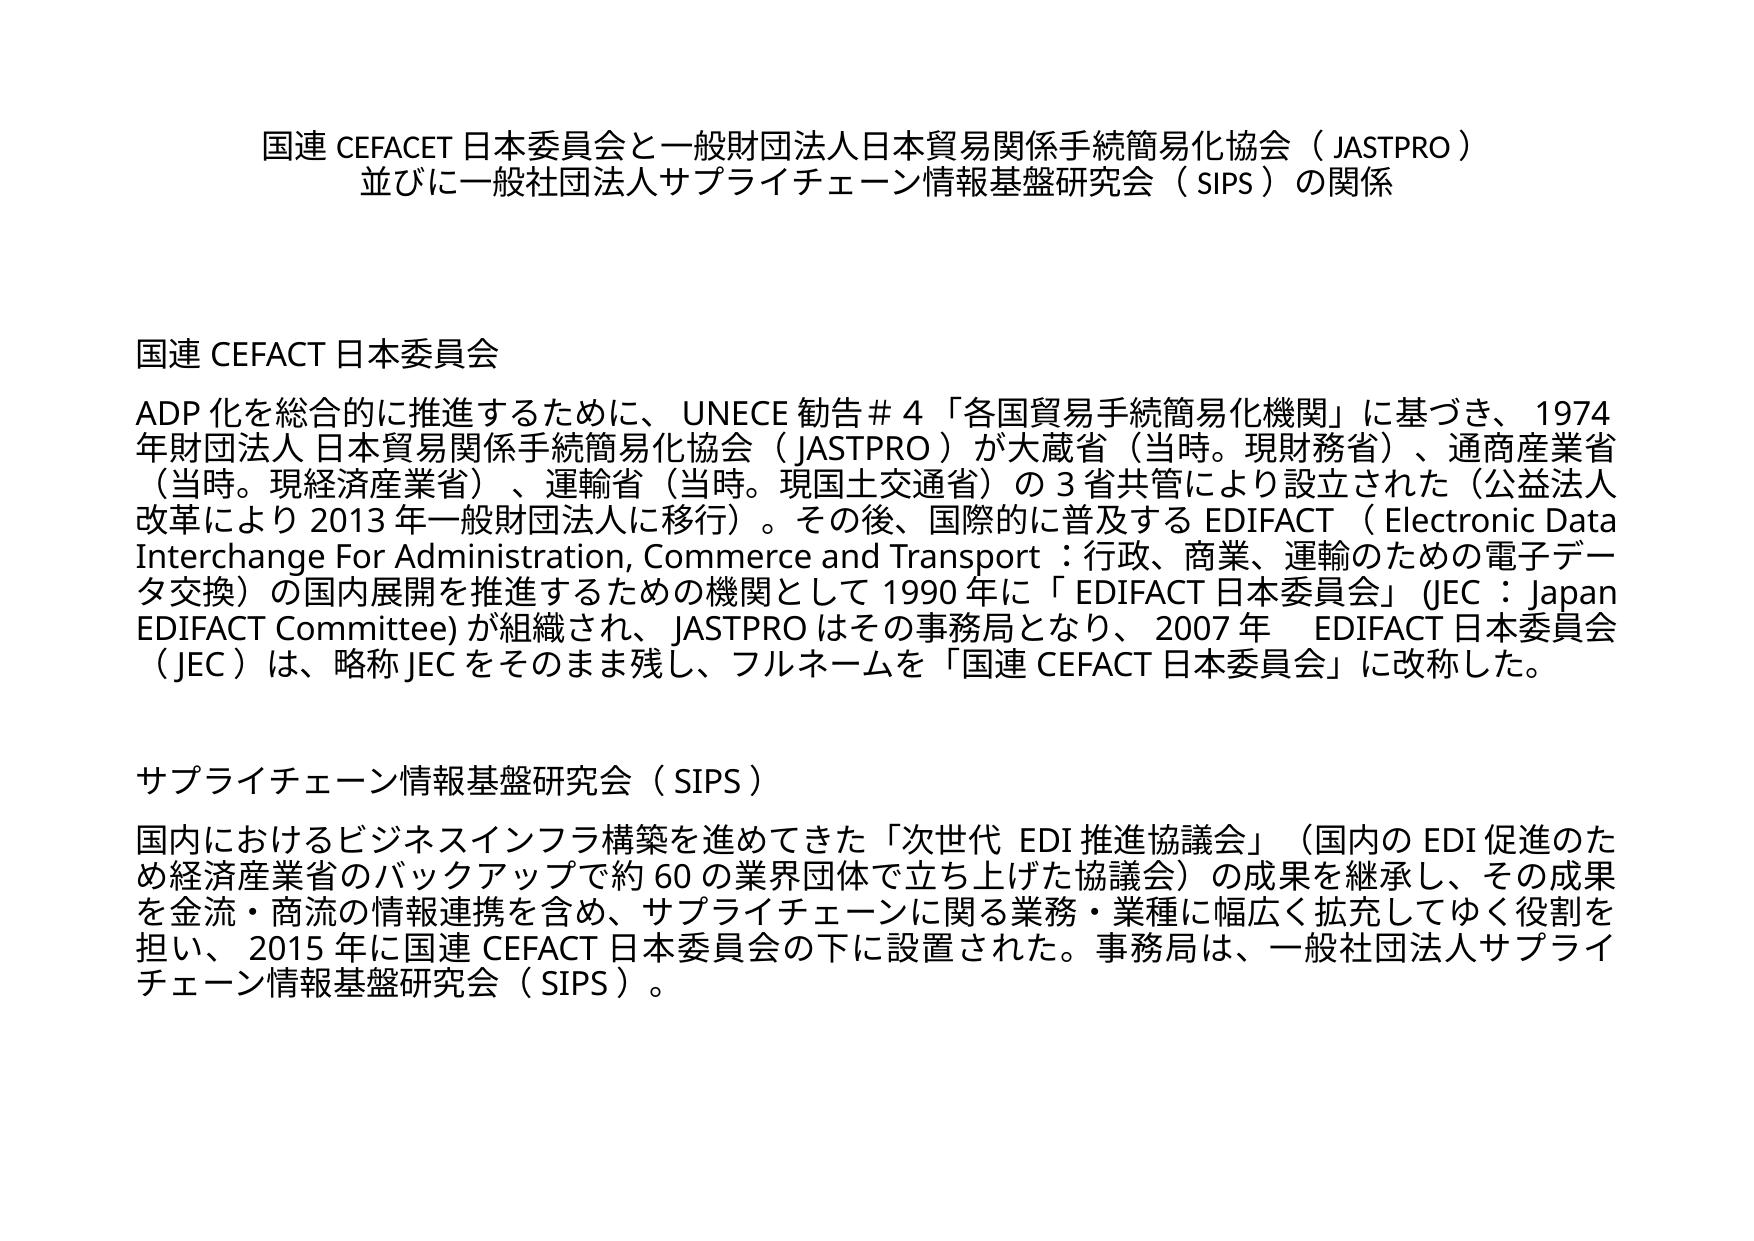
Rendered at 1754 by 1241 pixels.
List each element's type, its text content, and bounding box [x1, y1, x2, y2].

title 国連CEFACET日本委員会と一般財団法人日本貿易関係手続簡易化協会（JASTPRO） 並びに一般社団法人サプライチェーン情報基盤研究会（SIPS）の関係 [120, 66, 1634, 306]
list 国連CEFACT日本委員会 ADP化を総合的に推進するために、UNECE勧告＃４「各国貿易手続簡易化機関」に基づき、1974年財団法人 日本貿易関係手続簡易化協会（JASTPRO）が大蔵省（当時。現財務省）、通商産業省（当時。現経済産業省） 、運輸省（当時。現国土交通省）の3省共管により設立された（公益法人改革により2013年一般財団法人に移行）。その後、国際的に普及するEDIFACT（Electronic Data Interchange For Administration, Commerce and Transport：行政、商業、運輸のための電子データ交換）の国内展開を推進するための機関として1990年に「EDIFACT日本委員会」(JEC：Japan EDIFACT Committee)が組織され、JASTPROはその事務局となり、2007年 EDIFACT日本委員会（JEC）は、略称JECをそのまま残し、フルネームを「国連CEFACT日本委員会」に改称した。 サプライチェーン情報基盤研究会（SIPS） 国内におけるビジネスインフラ構築を進めてきた「次世代 EDI推進協議会」（国内のEDI促進のため経済産業省のバックアップで約60の業界団体で立ち上げた協議会）の成果を継承し、その成果を金流・商流の情報連携を含め、サプライチェーンに関る業務・業種に幅広く拡充してゆく役割を担い、2015年に国連CEFACT日本委員会の下に設置された。事務局は、一般社団法人サプライチェーン情報基盤研究会（SIPS）。 [120, 330, 1634, 1117]
